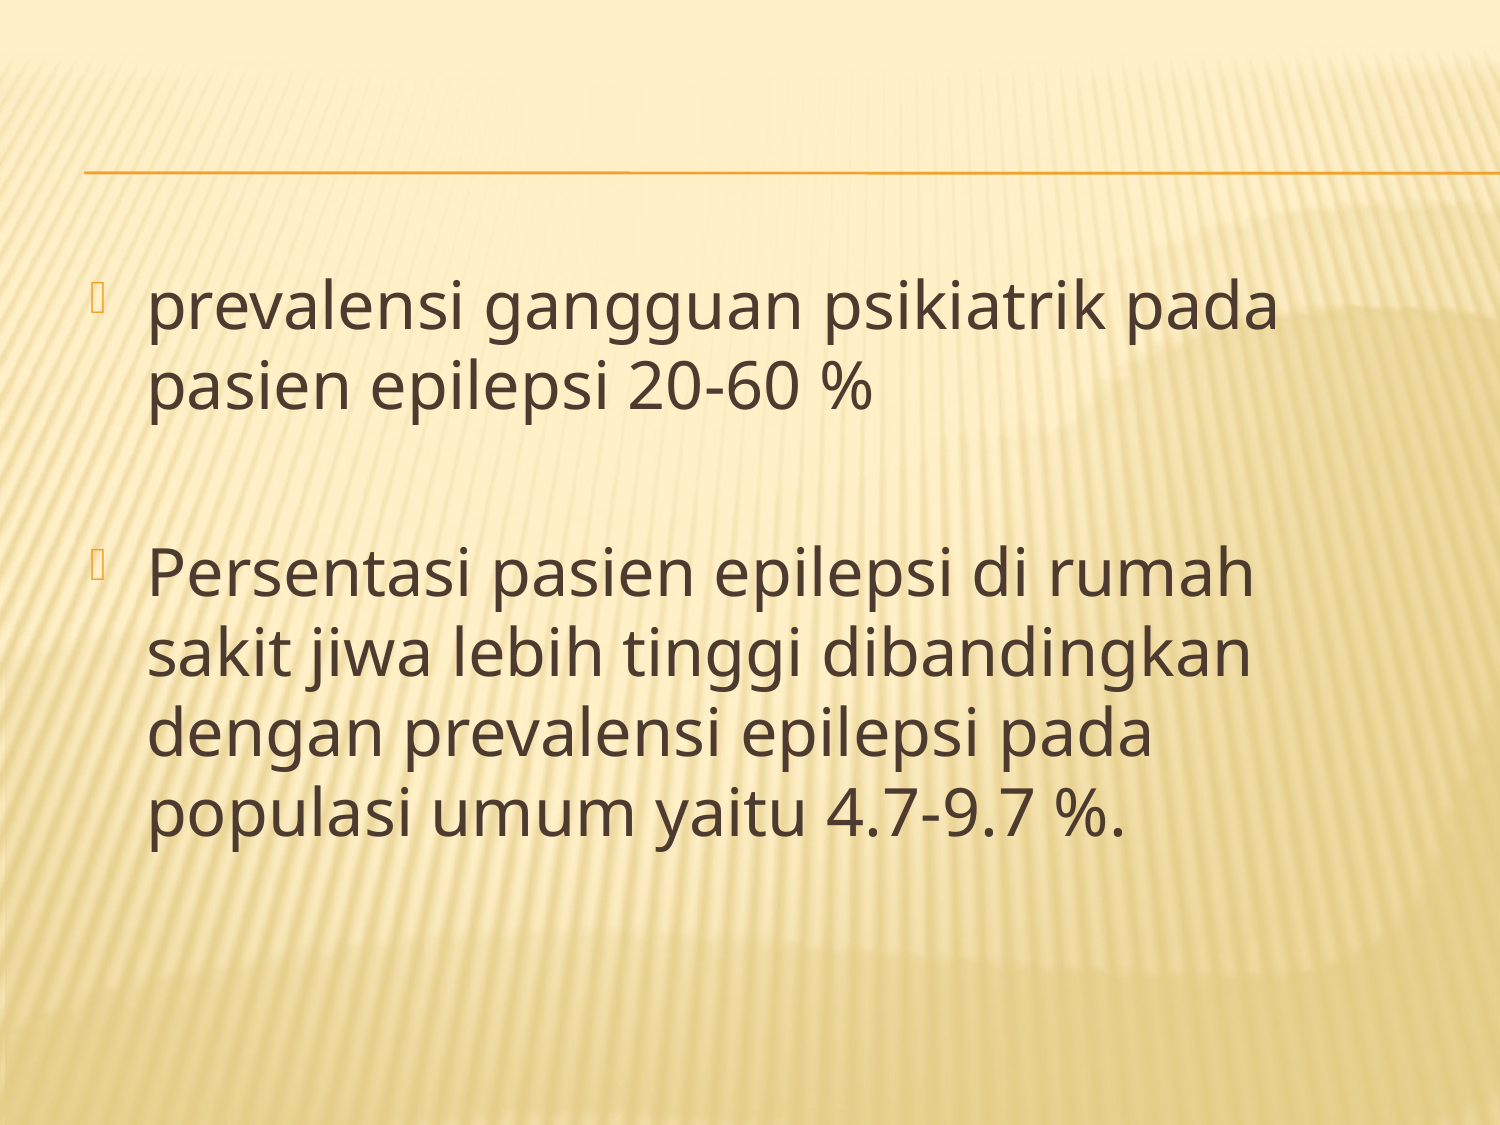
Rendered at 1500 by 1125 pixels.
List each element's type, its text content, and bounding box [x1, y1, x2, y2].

list prevalensi gangguan psikiatrik pada pasien epilepsi 20-60 % Persentasi pasien epilepsi di rumah sakit jiwa lebih tinggi dibandingkan dengan prevalensi epilepsi pada populasi umum yaitu 4.7-9.7 %. [75, 255, 1425, 1125]
